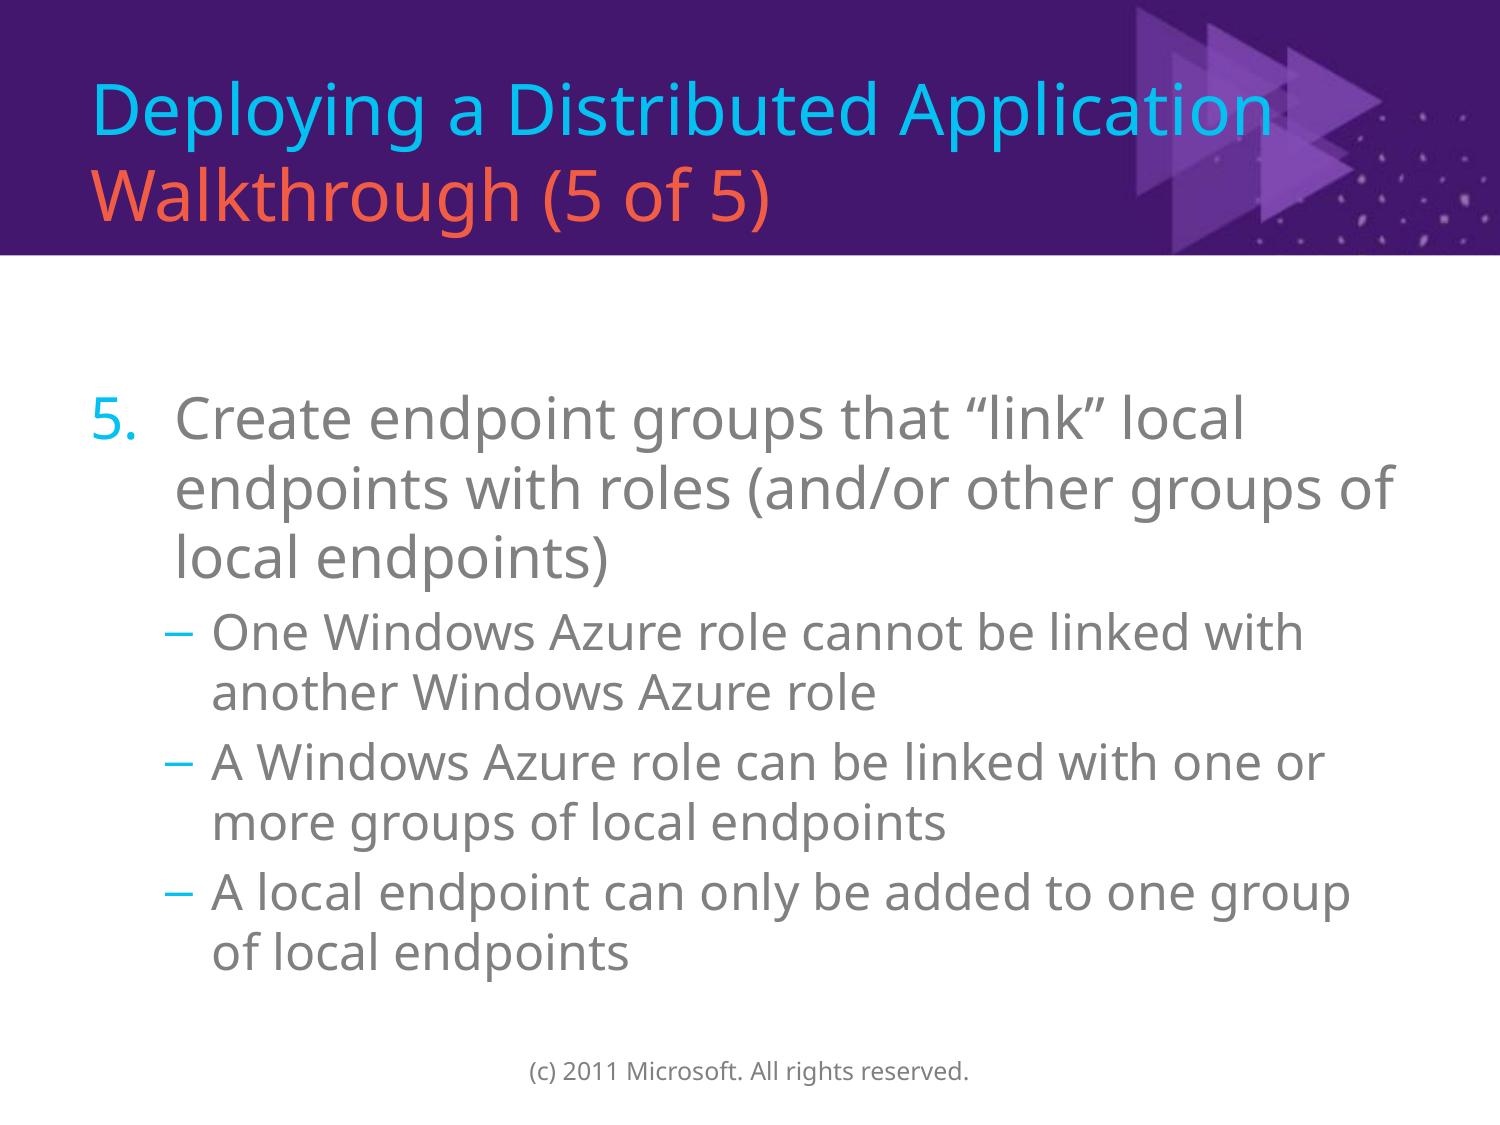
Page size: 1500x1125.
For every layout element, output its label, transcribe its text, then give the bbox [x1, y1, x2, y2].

title Deploying a Distributed Application Walkthrough (5 of 5) [75, 56, 1425, 244]
footer (c) 2011 Microsoft. All rights reserved. [512, 1042, 988, 1103]
list Create endpoint groups that “link” local endpoints with roles (and/or other groups of local endpoints) One Windows Azure role cannot be linked with another Windows Azure role A Windows Azure role can be linked with one or more groups of local endpoints A local endpoint can only be added to one group of local endpoints [75, 373, 1425, 1005]
picture [0, 0, 1500, 255]
